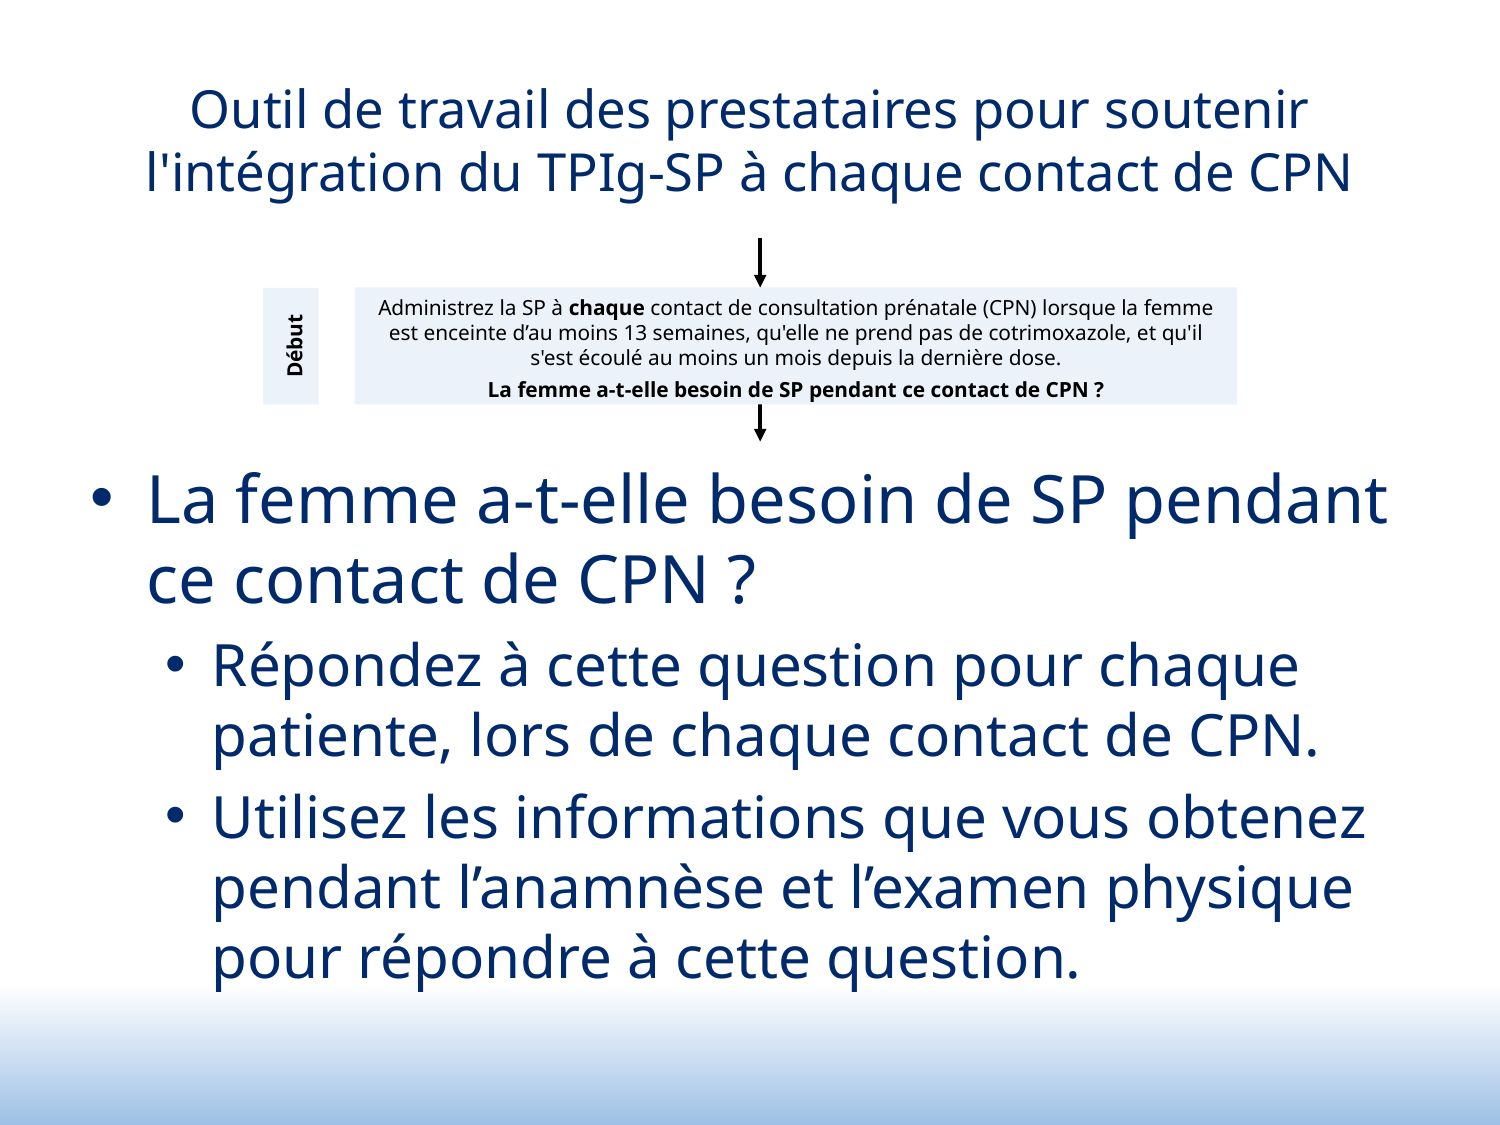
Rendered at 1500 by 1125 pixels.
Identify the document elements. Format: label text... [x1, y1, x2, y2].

text_box Début [262, 287, 319, 405]
text_box Administrez la SP à chaque contact de consultation prénatale (CPN) lorsque la femme est enceinte d’au moins 13 semaines, qu'elle ne prend pas de cotrimoxazole, et qu'il s'est écoulé au moins un mois depuis la dernière dose. La femme a-t-elle besoin de SP pendant ce contact de CPN ? [354, 287, 1238, 405]
title Outil de travail des prestataires pour soutenir l'intégration du TPIg-SP à chaque contact de CPN [75, 45, 1425, 233]
list La femme a-t-elle besoin de SP pendant ce contact de CPN ? Répondez à cette question pour chaque patiente, lors de chaque contact de CPN. Utilisez les informations que vous obtenez pendant l’anamnèse et l’examen physique pour répondre à cette question. [75, 262, 1425, 1005]
